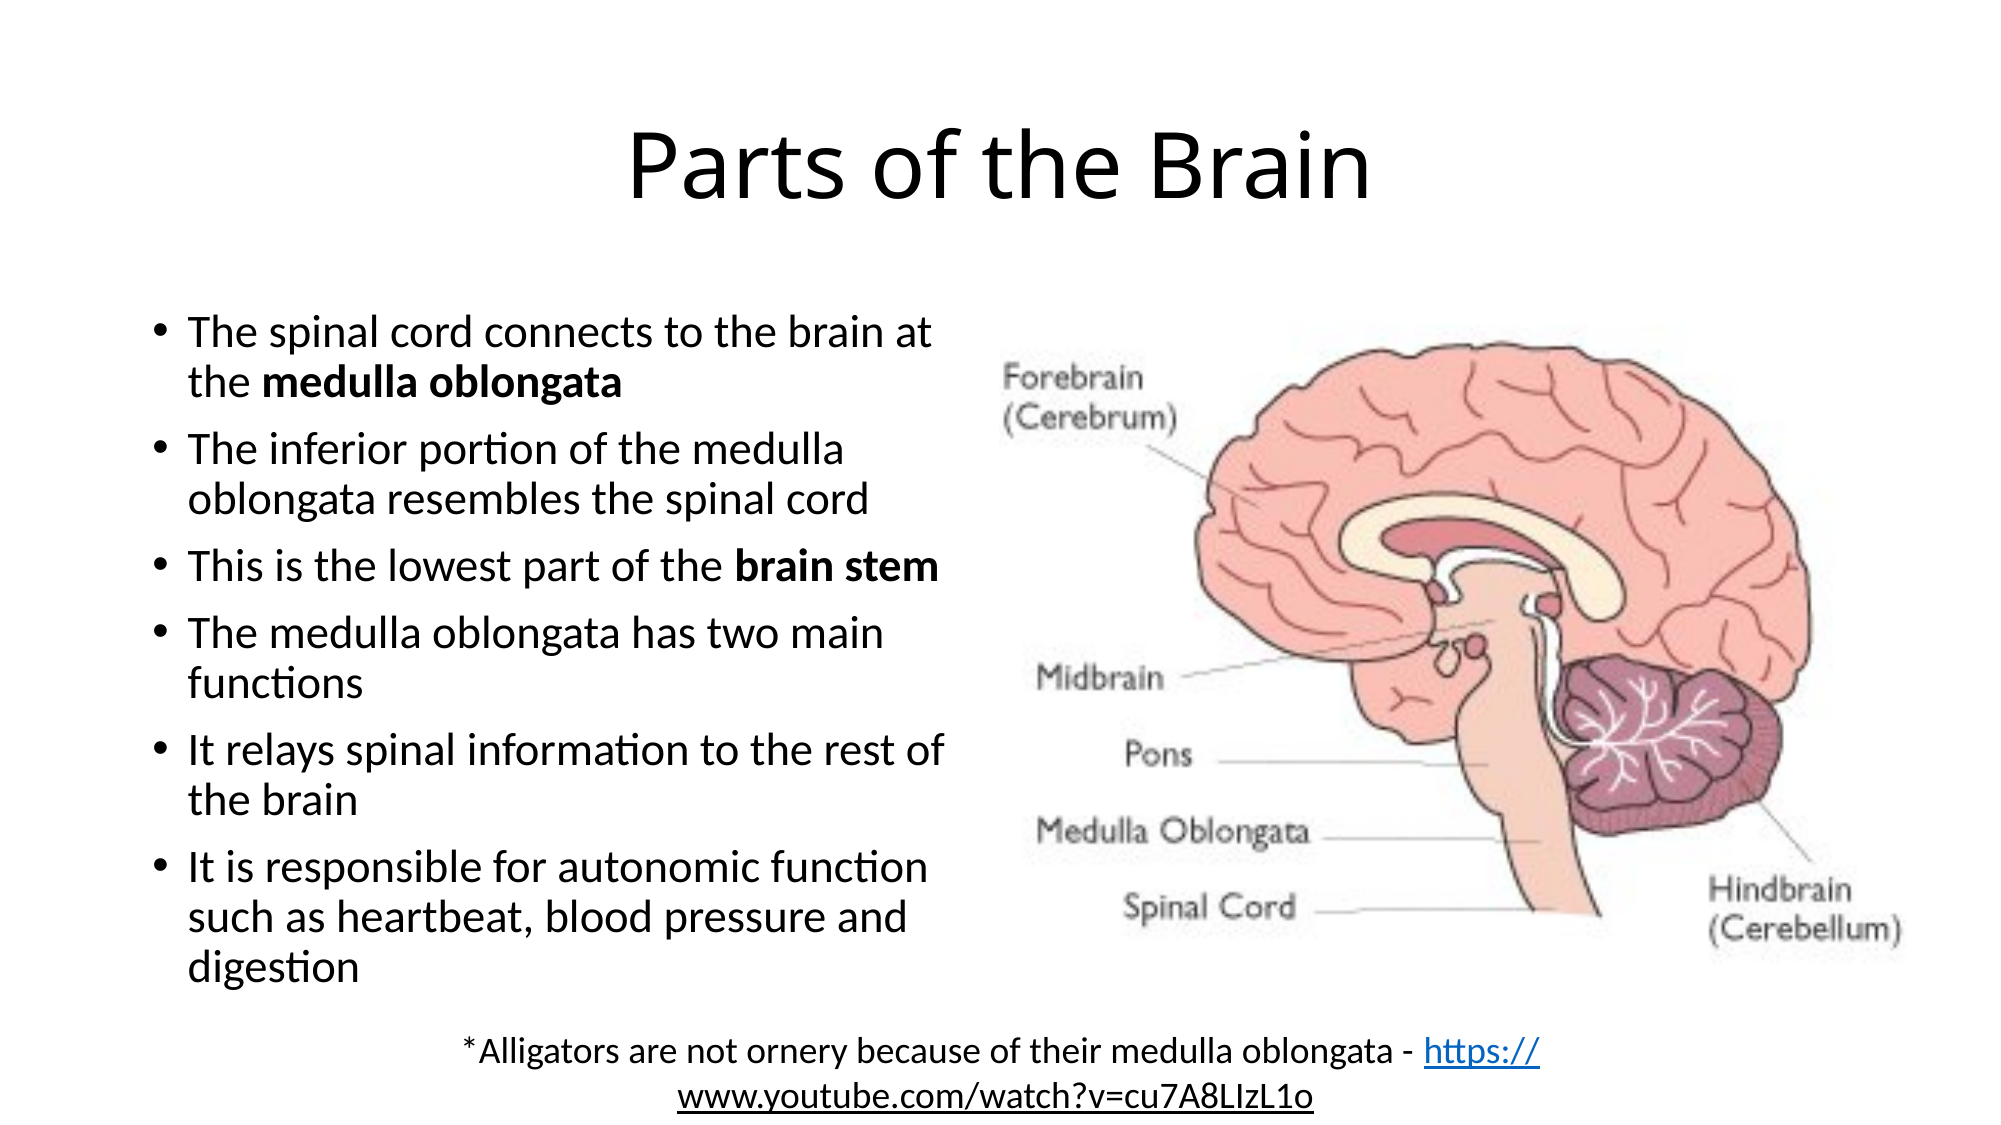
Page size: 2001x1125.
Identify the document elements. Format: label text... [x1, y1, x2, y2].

picture [999, 277, 1920, 967]
title Parts of the Brain [137, 59, 1863, 278]
text_box *Alligators are not ornery because of their medulla oblongata - https://www.youtube.com/watch?v=cu7A8LIzL1o [180, 1018, 1820, 1124]
list The spinal cord connects to the brain at the medulla oblongata The inferior portion of the medulla oblongata resembles the spinal cord This is the lowest part of the brain stem The medulla oblongata has two main functions It relays spinal information to the rest of the brain It is responsible for autonomic function such as heartbeat, blood pressure and digestion [137, 299, 988, 1014]
